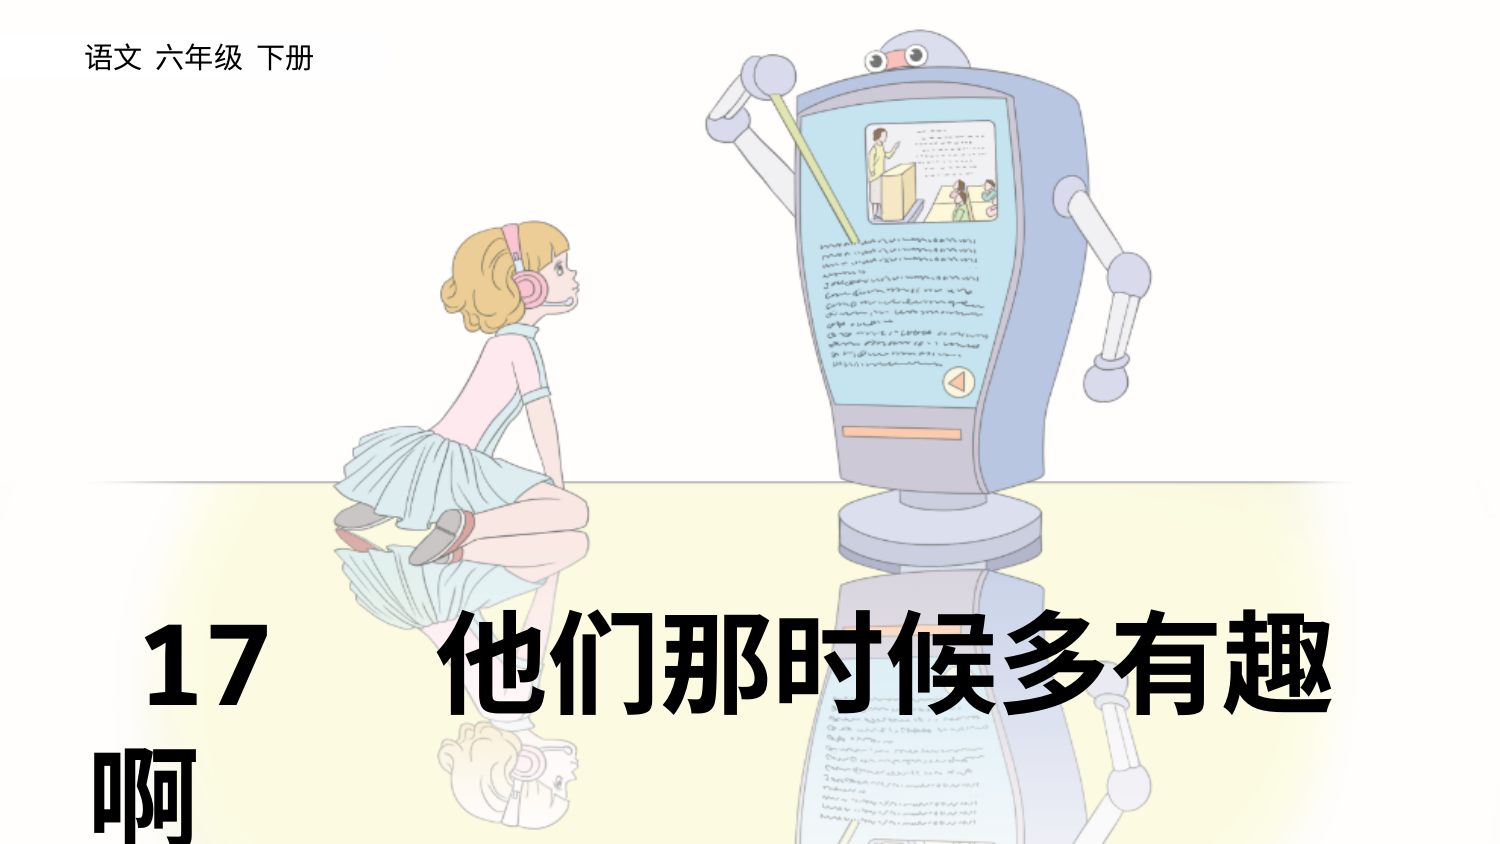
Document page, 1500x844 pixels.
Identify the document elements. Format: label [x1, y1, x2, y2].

picture [0, 0, 1500, 844]
text_box [0, 31, 562, 83]
